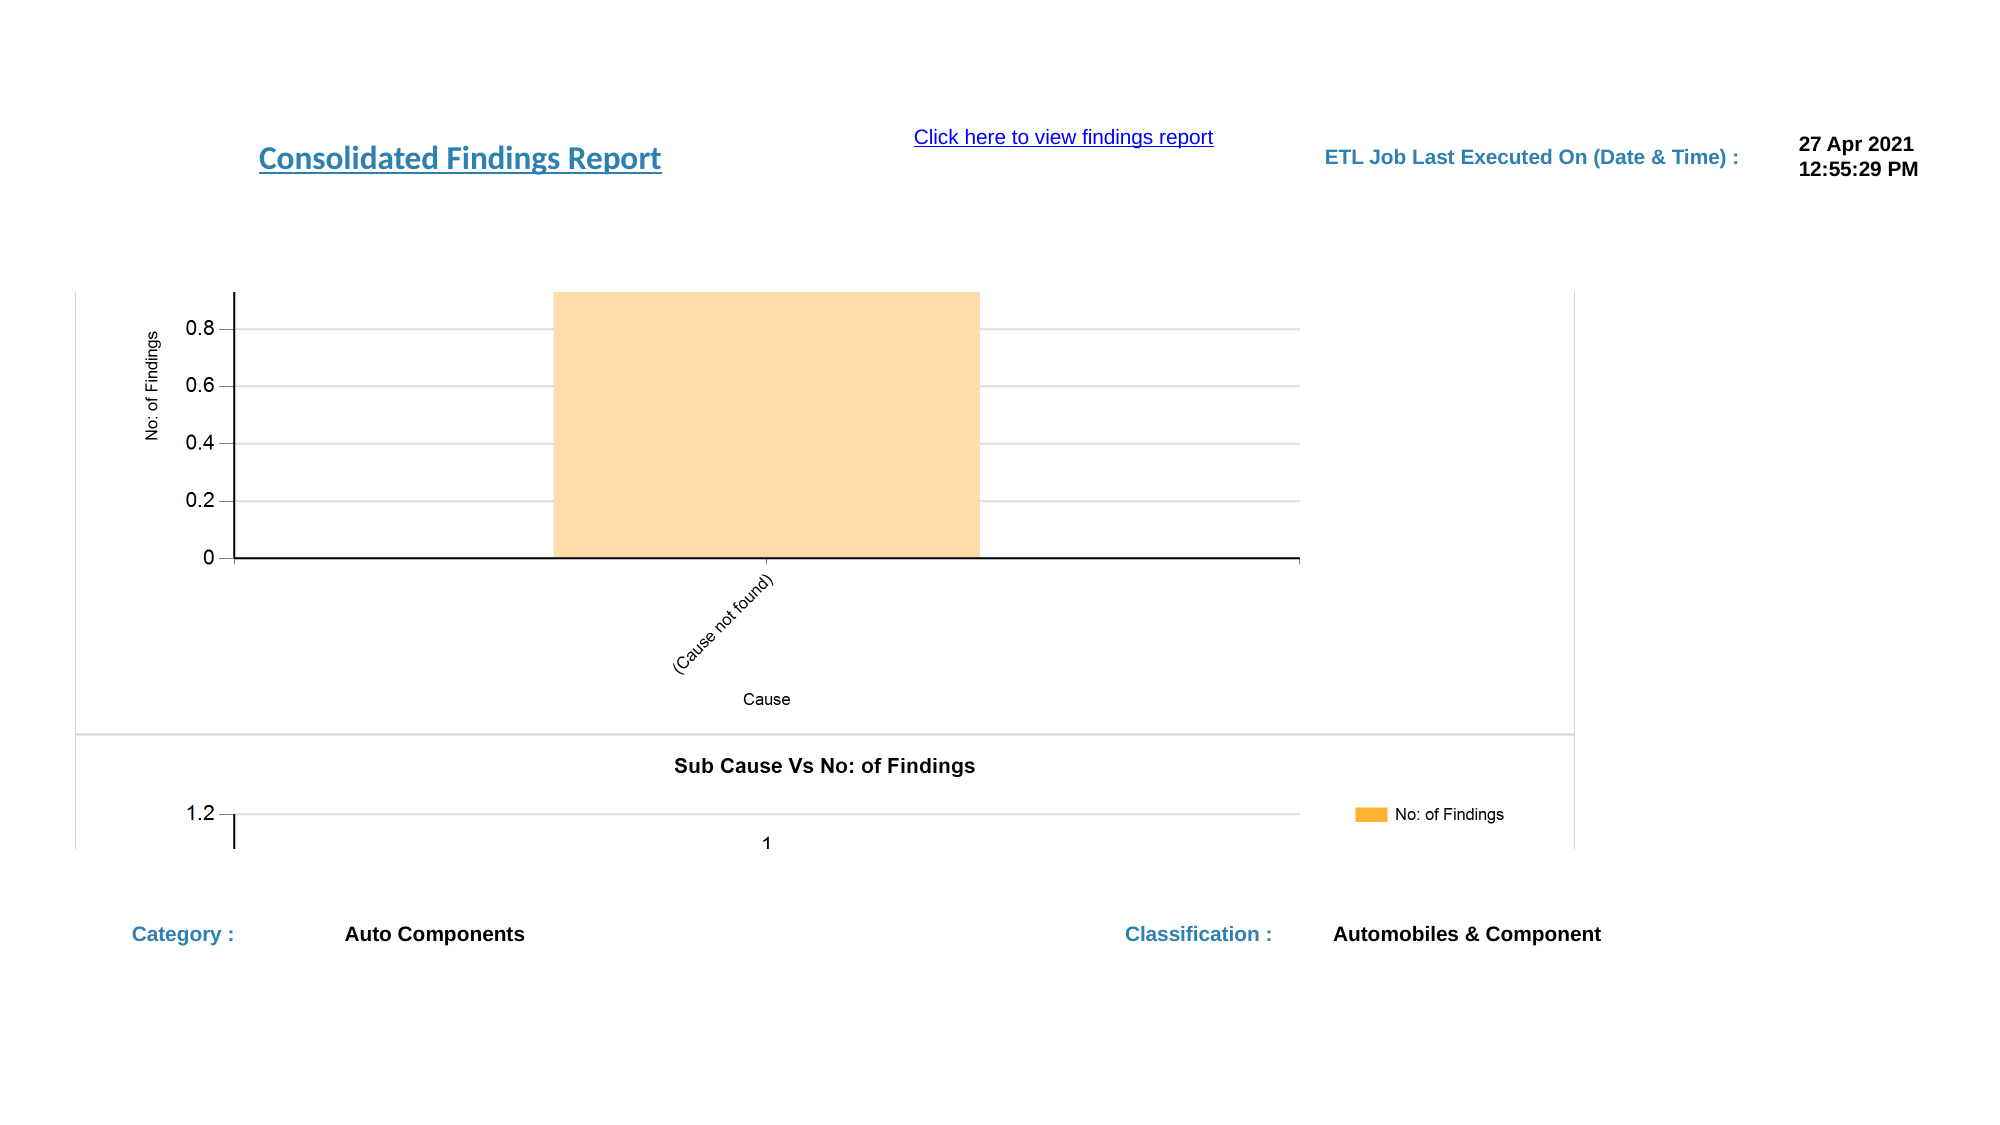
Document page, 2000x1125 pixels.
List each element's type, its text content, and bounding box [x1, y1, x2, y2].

text_box Click here to view findings report [886, 119, 1241, 157]
text_box ETL Job Last Executed On (Date & Time) : [1273, 119, 1791, 193]
picture [74, 858, 1926, 1008]
text_box Consolidated Findings Report [91, 119, 831, 193]
text_box 27 Apr 2021 12:55:29 PM [1792, 119, 1925, 193]
picture [74, 291, 1576, 850]
